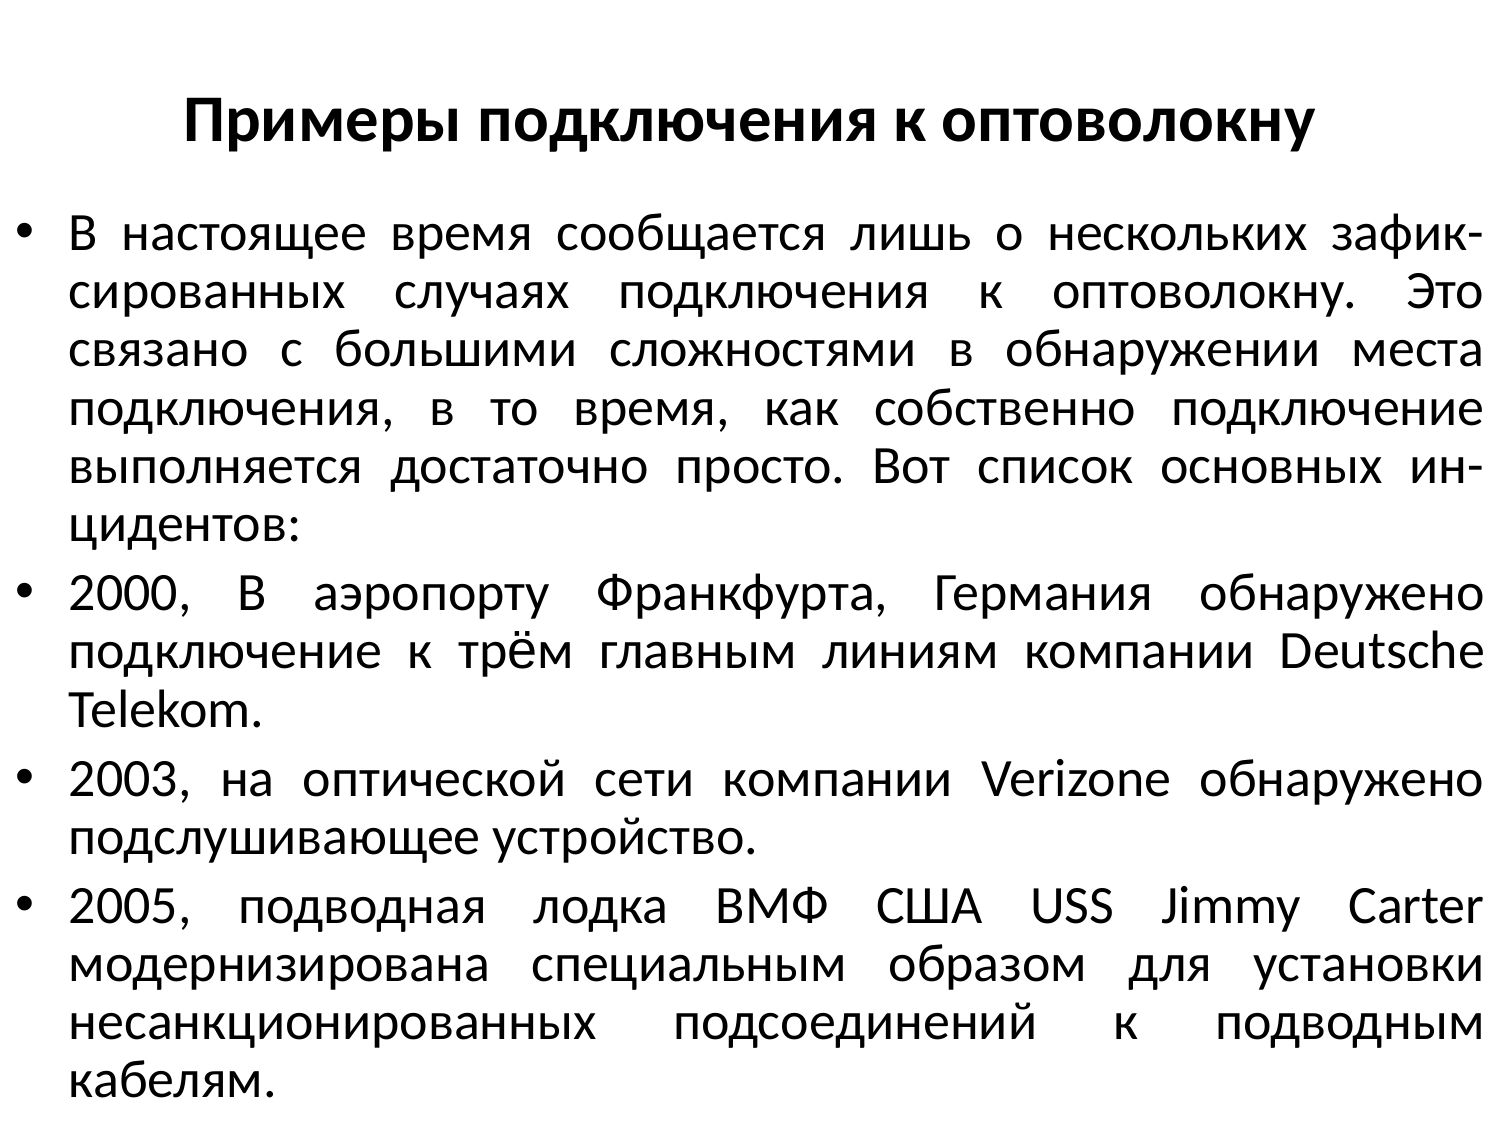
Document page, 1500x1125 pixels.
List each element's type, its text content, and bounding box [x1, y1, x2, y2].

title Примеры подключения к оптоволокну [74, 44, 1426, 185]
list В настоящее время сообщается лишь о нескольких зафик- сированных случаях подключения к оптоволокну. Это связано с большими сложностями в обнаружении места подключения, в то время, как собственно подключение выполняется достаточно просто. Вот список основных ин-цидентов: 2000, В аэропорту Франкфурта, Германия обнаружено подключение к трём главным линиям компании Deutsche Telekom. 2003, на оптической сети компании Verizone обнаружено подслушивающее устройство. 2005, подводная лодка ВМФ США USS Jimmy Carter модернизирована специальным образом для установки несанкционированных подсоединений к подводным кабелям. [0, 196, 1500, 1125]
